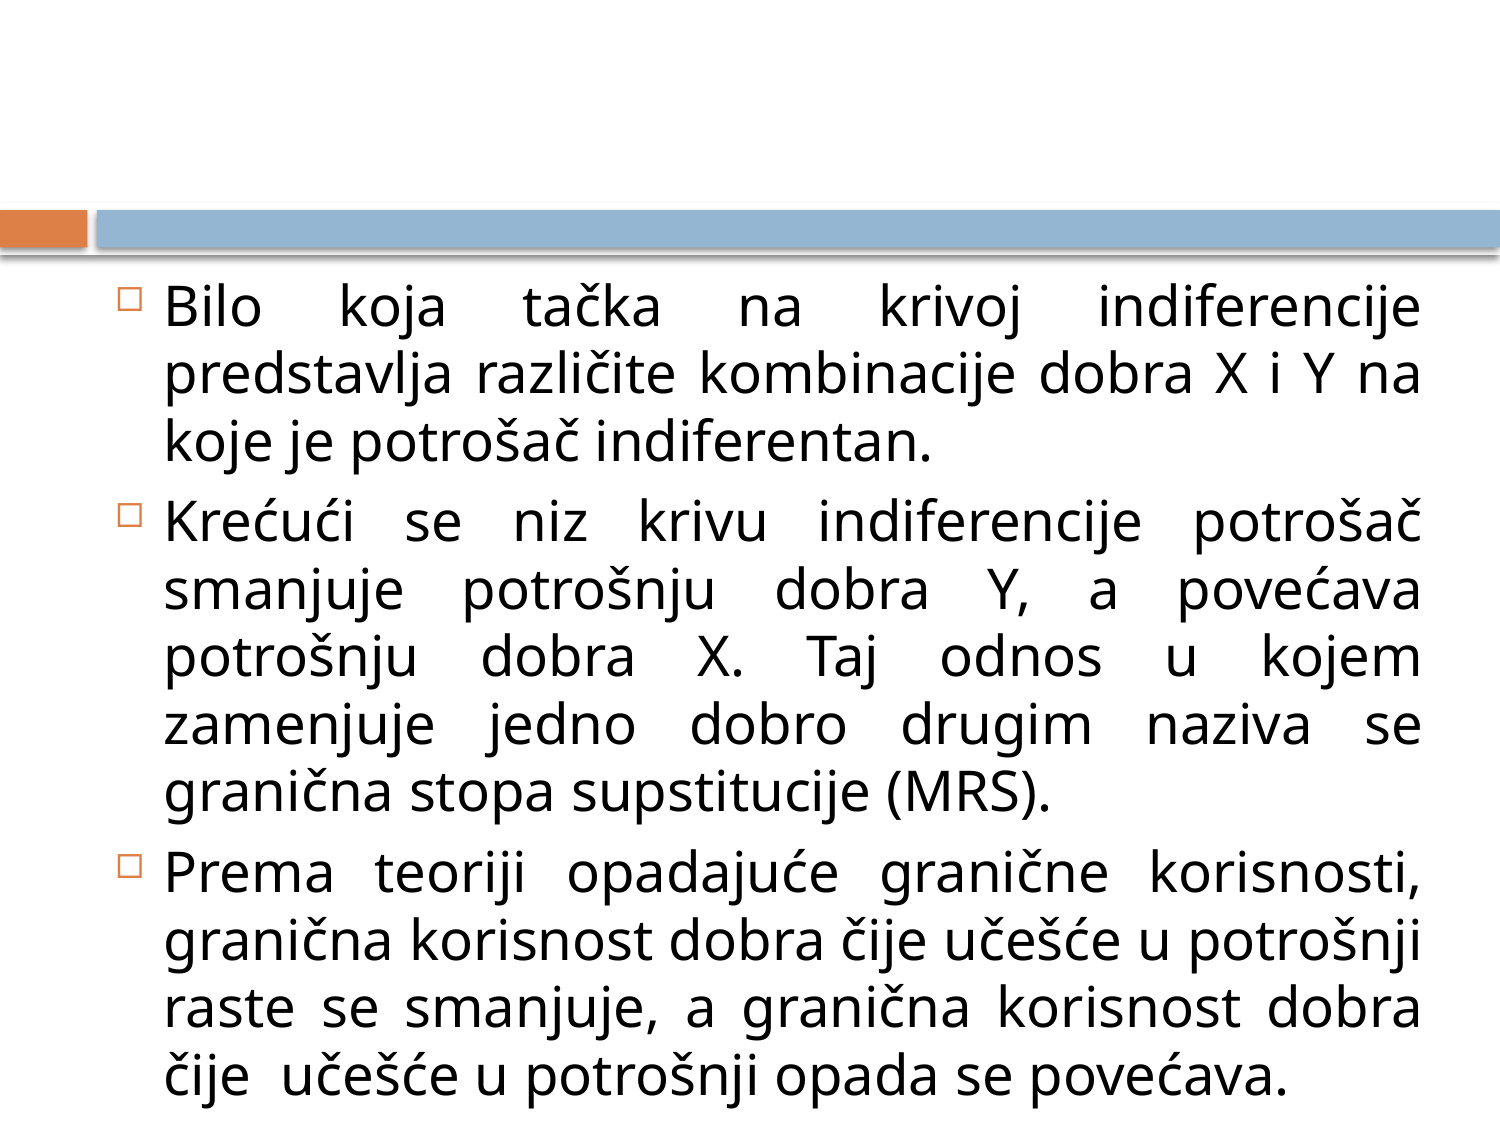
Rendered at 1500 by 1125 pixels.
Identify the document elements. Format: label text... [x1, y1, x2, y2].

list Bilo koja tačka na krivoj indiferencije predstavlja različite kombinacije dobra X i Y na koje je potrošač indiferentan. Krećući se niz krivu indiferencije potrošač smanjuje potrošnju dobra Y, a povećava potrošnju dobra X. Taj odnos u kojem zamenjuje jedno dobro drugim naziva se granična stopa supstitucije (MRS). Prema teoriji opadajuće granične korisnosti, granična korisnost dobra čije učešće u potrošnji raste se smanjuje, a granična korisnost dobra čije učešće u potrošnji opada se povećava. [100, 262, 1438, 1125]
